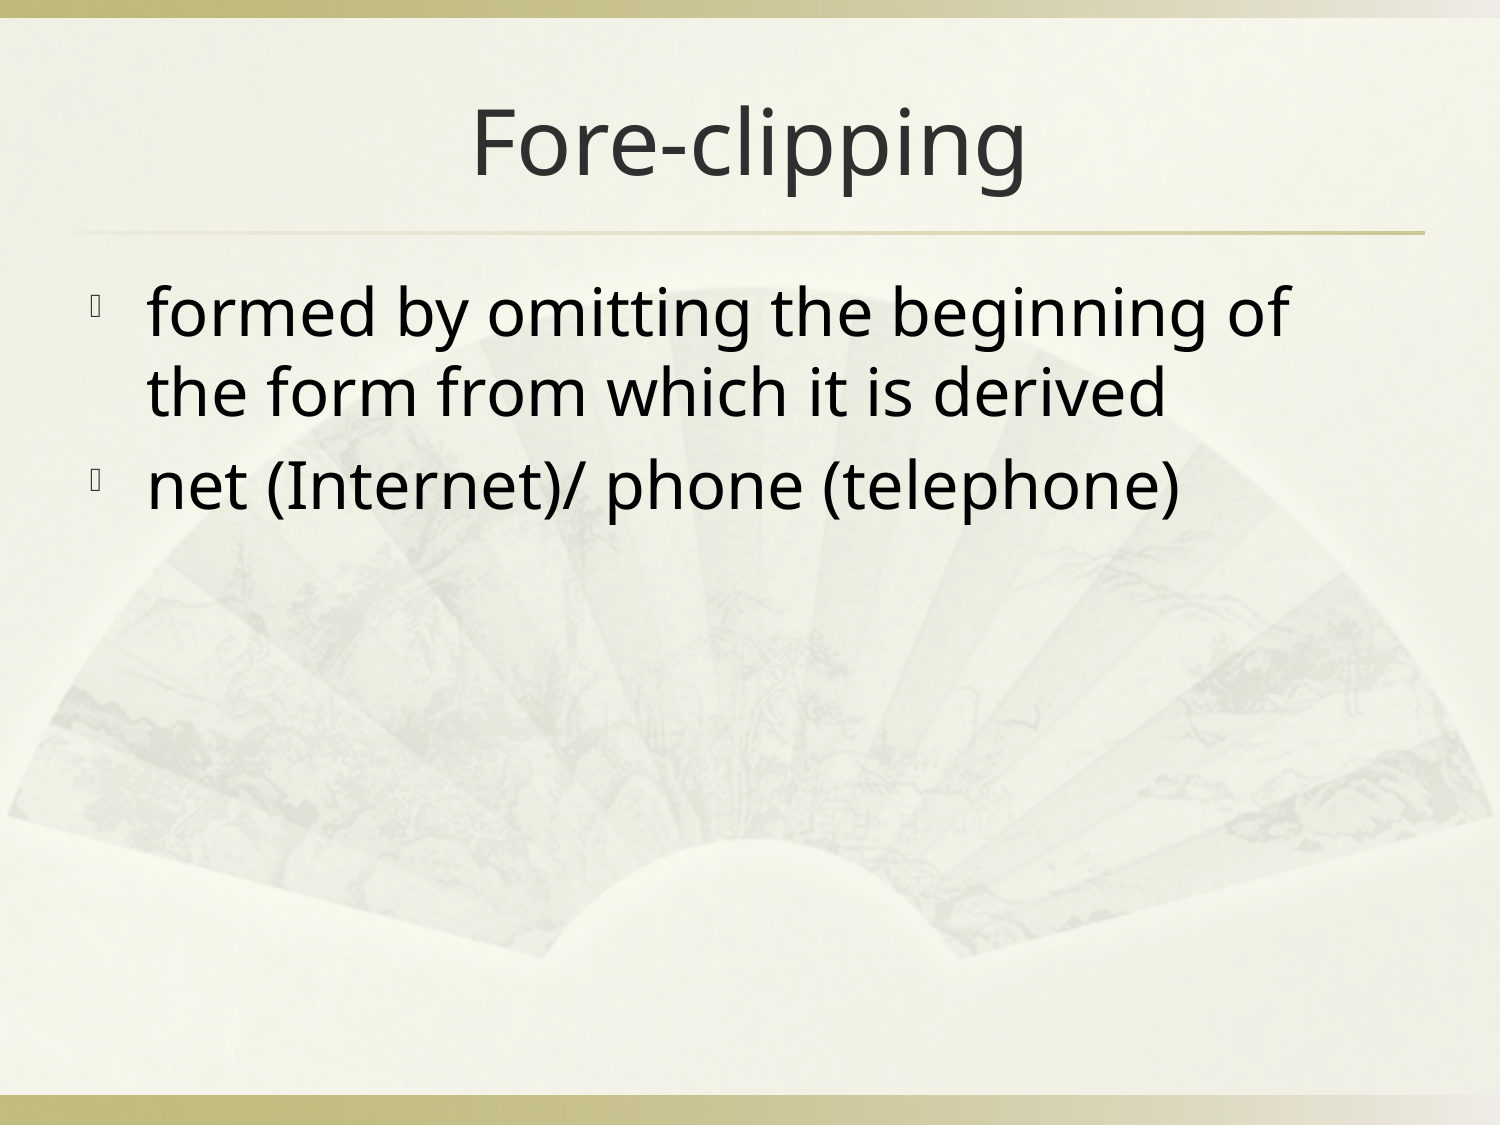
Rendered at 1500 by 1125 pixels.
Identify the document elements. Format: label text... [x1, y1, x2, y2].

list formed by omitting the beginning of the form from which it is derived net (Internet)/ phone (telephone) [75, 262, 1425, 1032]
title Fore-clipping [75, 45, 1425, 233]
